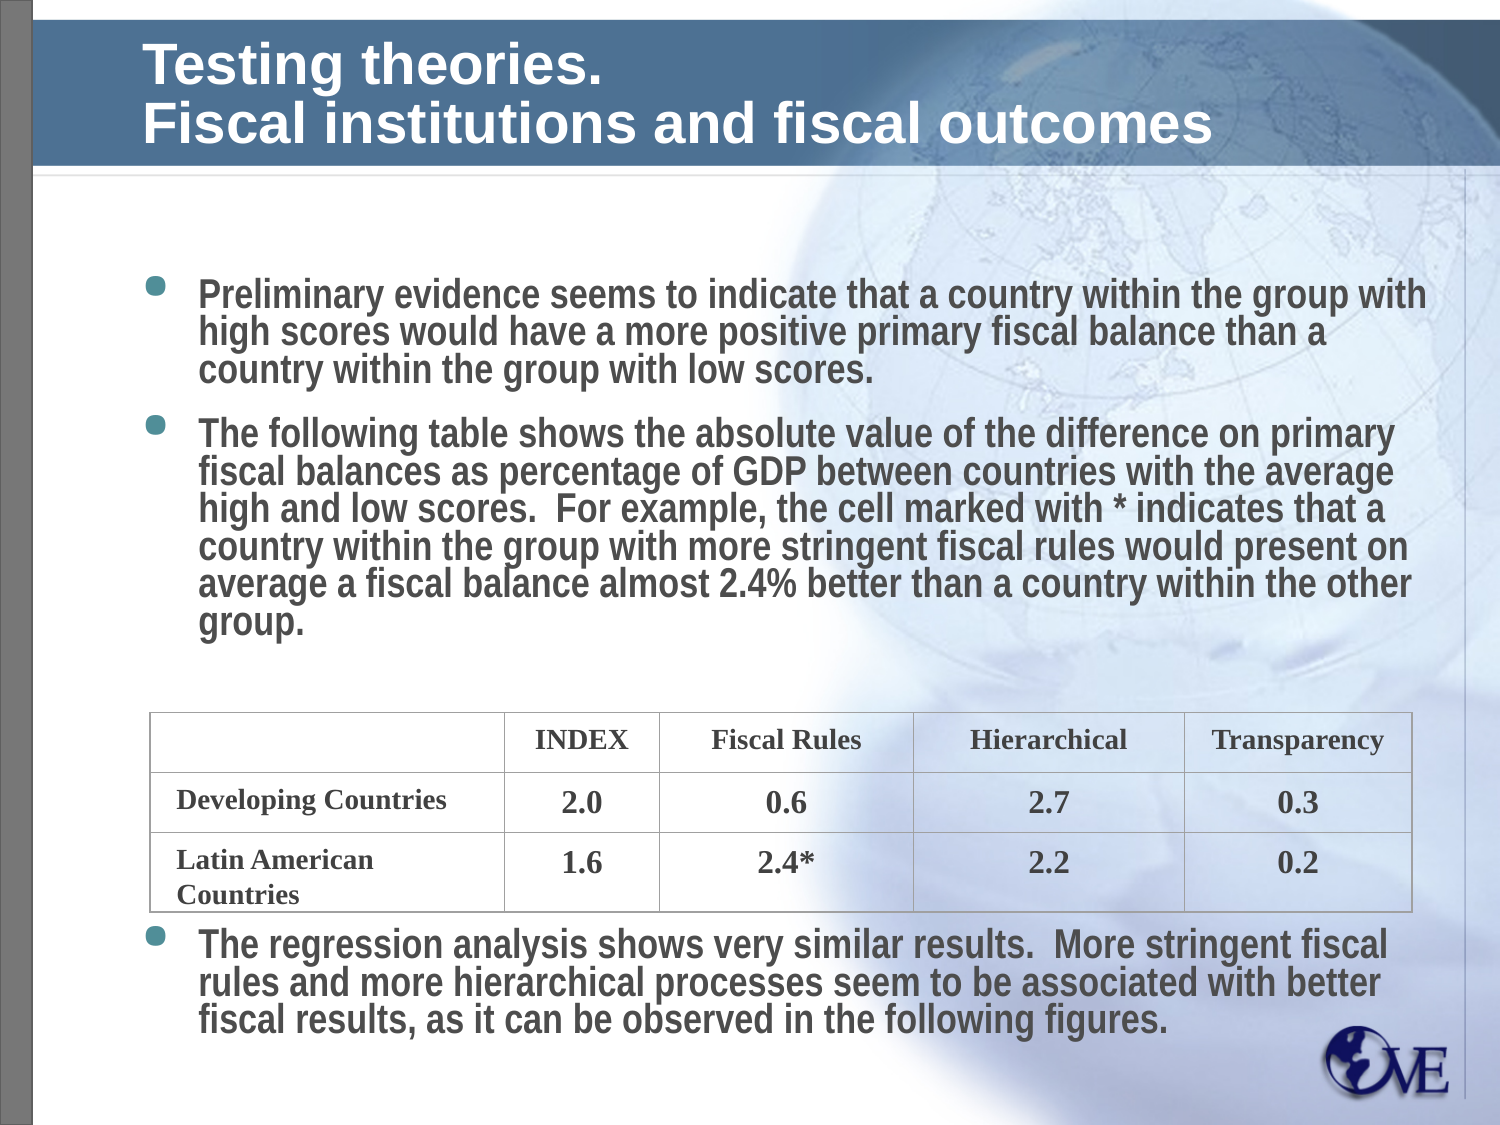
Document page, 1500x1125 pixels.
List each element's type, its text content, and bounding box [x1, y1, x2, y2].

picture [33, 0, 1500, 1125]
list Preliminary evidence seems to indicate that a country within the group with high scores would have a more positive primary fiscal balance than a country within the group with low scores. The following table shows the absolute value of the difference on primary fiscal balances as percentage of GDP between countries with the average high and low scores. For example, the cell marked with * indicates that a country within the group with more stringent fiscal rules would present on average a fiscal balance almost 2.4% better than a country within the other group. The regression analysis shows very similar results. More stringent fiscal rules and more hierarchical processes seem to be associated with better fiscal results, as it can be observed in the following figures. [126, 270, 1463, 1125]
title Testing theories. Fiscal institutions and fiscal outcomes [126, 16, 1461, 164]
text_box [149, 712, 1413, 913]
